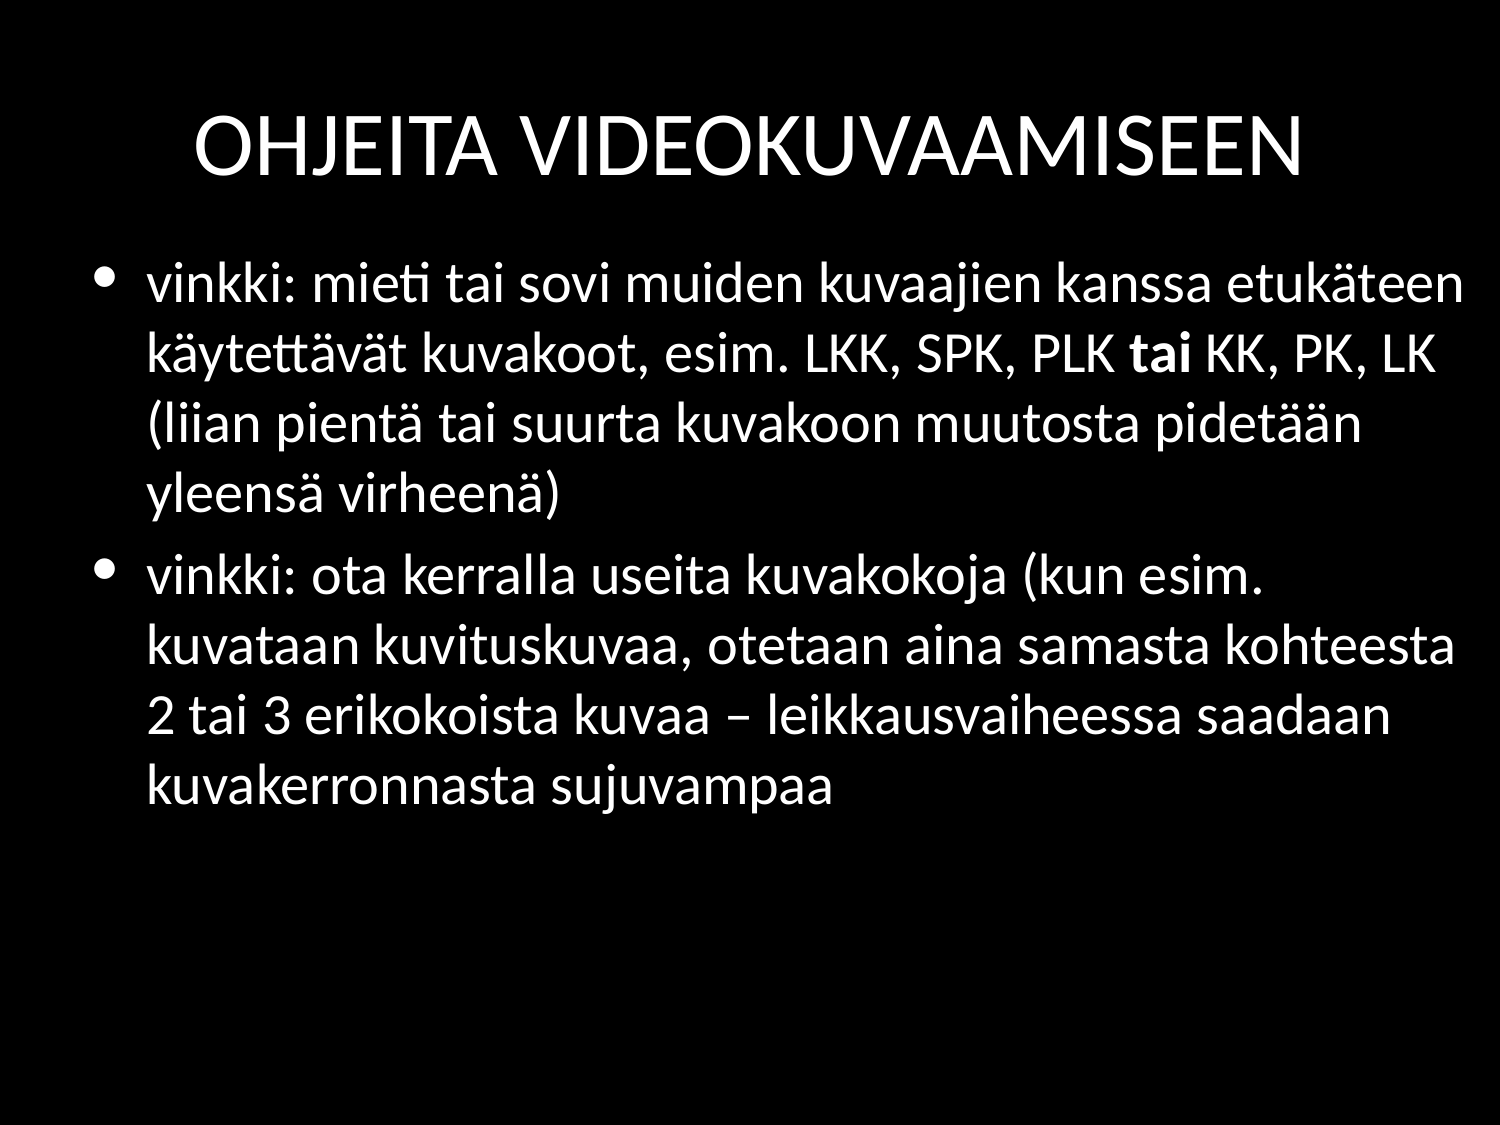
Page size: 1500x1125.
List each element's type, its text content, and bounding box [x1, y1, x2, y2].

title OHJEITA VIDEOKUVAAMISEEN [75, 45, 1425, 233]
list vinkki: mieti tai sovi muiden kuvaajien kanssa etukäteen käytettävät kuvakoot, esim. LKK, SPK, PLK tai KK, PK, LK (liian pientä tai suurta kuvakoon muutosta pidetään yleensä virheenä) vinkki: ota kerralla useita kuvakokoja (kun esim. kuvataan kuvituskuvaa, otetaan aina samasta kohteesta 2 tai 3 erikokoista kuvaa – leikkausvaiheessa saadaan kuvakerronnasta sujuvampaa [75, 236, 1482, 1045]
